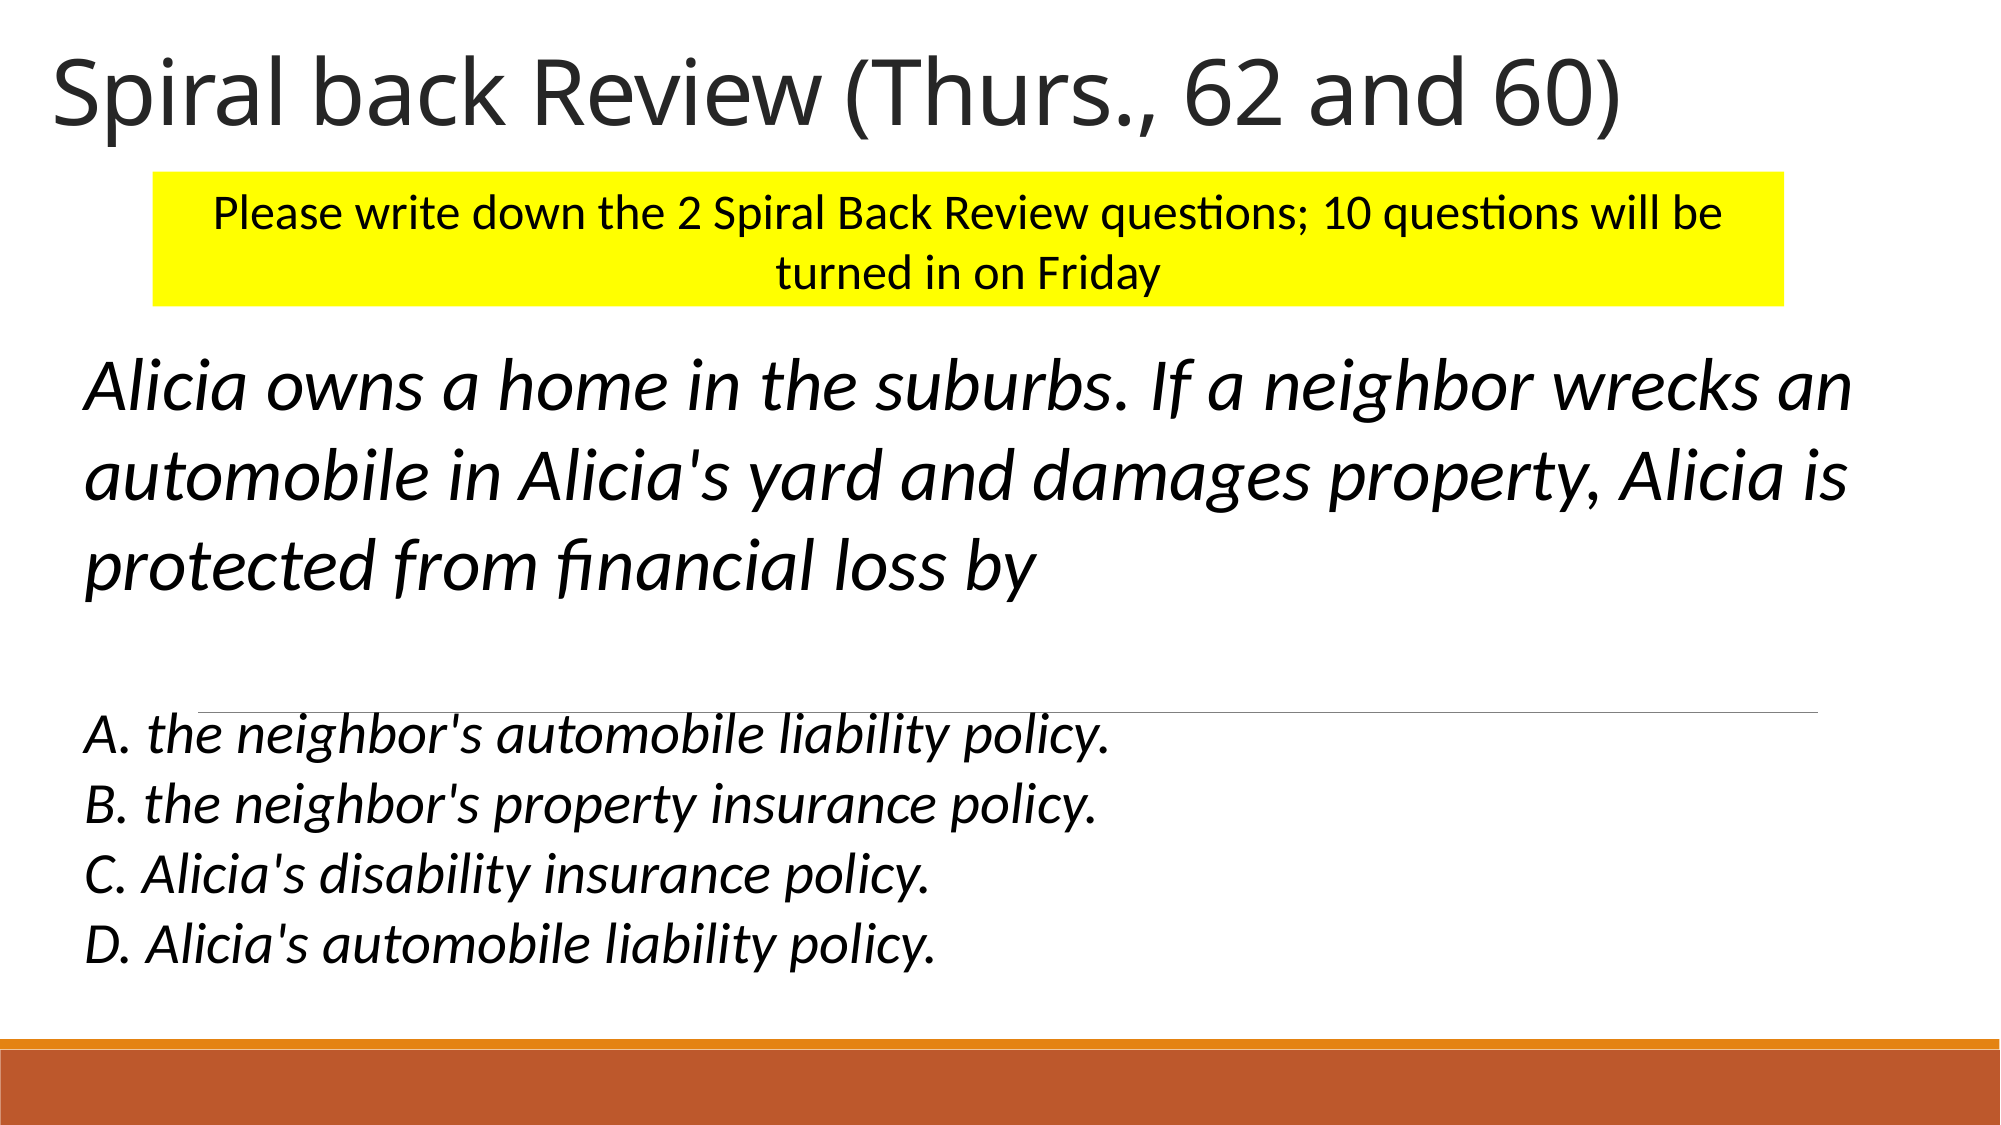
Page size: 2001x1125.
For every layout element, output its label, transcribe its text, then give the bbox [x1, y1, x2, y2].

title Spiral back Review (Thurs., 62 and 60) [36, 0, 1900, 152]
text_box Please write down the 2 Spiral Back Review questions; 10 questions will be turned in on Friday [152, 171, 1785, 307]
text_box Alicia owns a home in the suburbs. If a neighbor wrecks an automobile in Alicia's yard and damages property, Alicia is protected from financial loss by A. the neighbor's automobile liability policy. B. the neighbor's property insurance policy. C. Alicia's disability insurance policy. D. Alicia's automobile liability policy. [69, 328, 1900, 983]
